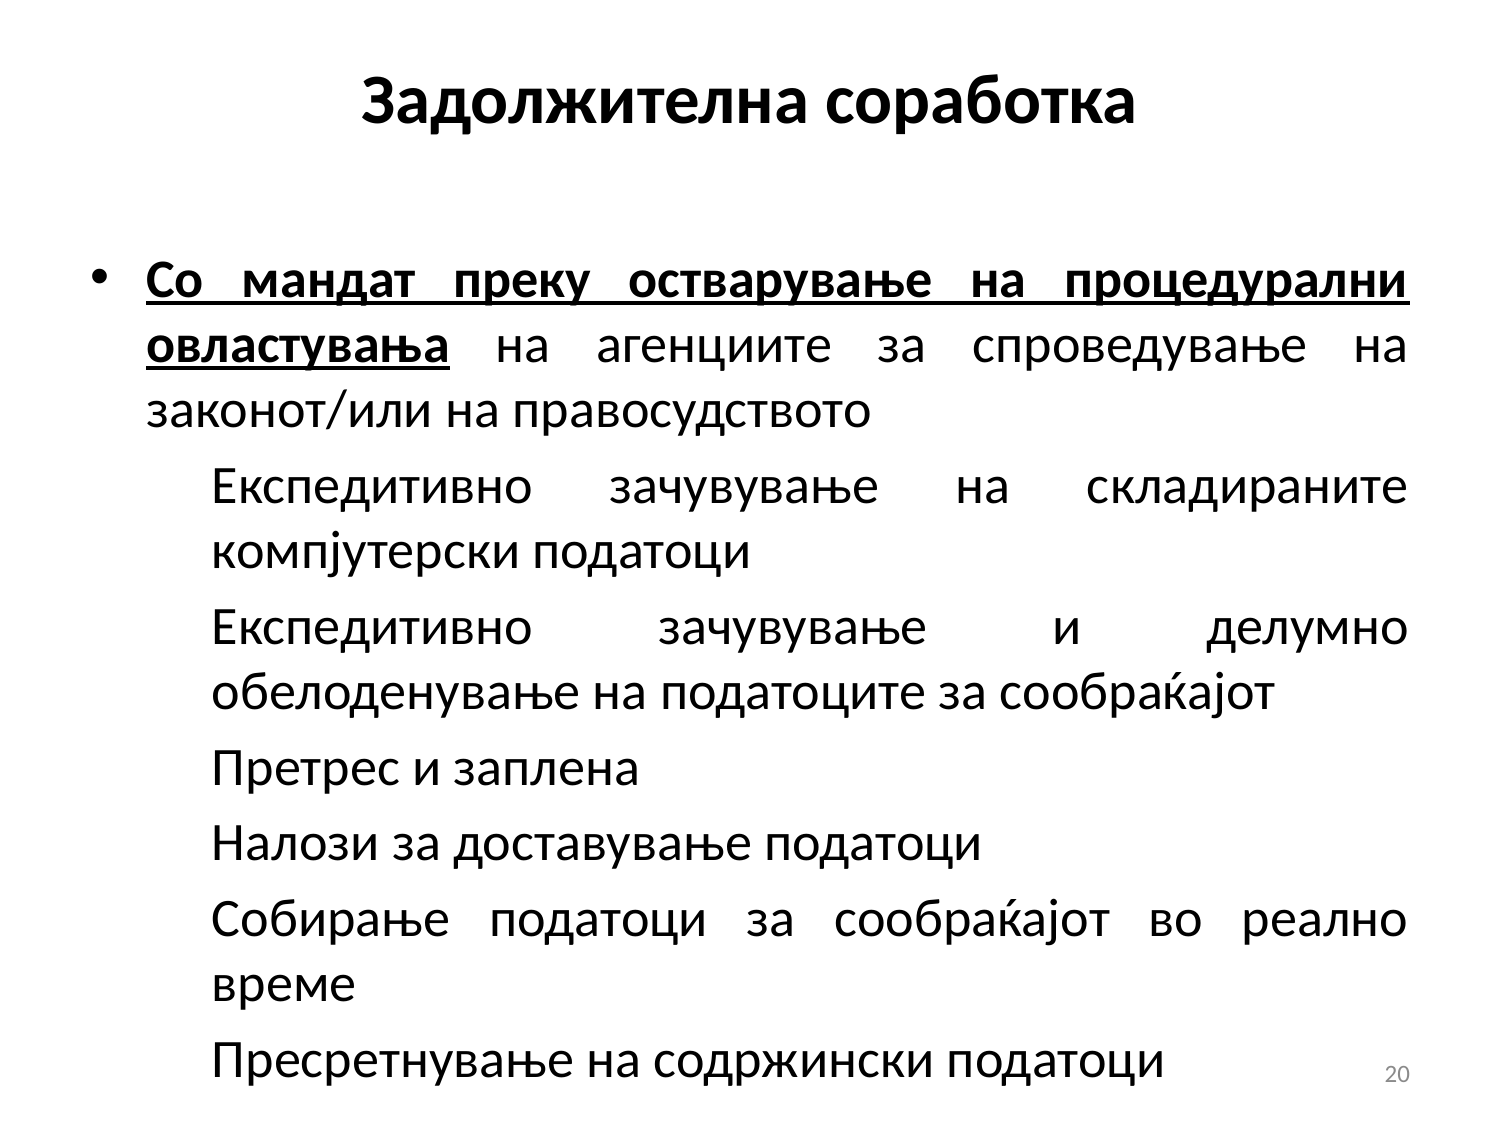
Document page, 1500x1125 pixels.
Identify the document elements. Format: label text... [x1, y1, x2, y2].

title Задолжителна соработка [75, 45, 1425, 169]
slide_number 20 [1074, 1042, 1425, 1103]
list Со мандат преку остварување на процедурални овластувања на агенциите за спроведување на законот/или на правосудството Експедитивно зачувување на складираните компјутерски податоци Експедитивно зачувување и делумно обелоденување на податоците за сообраќајот Претрес и заплена Налози за доставување податоци Собирање податоци за сообраќајот во реално време Пресретнување на содржински податоци [75, 236, 1425, 1005]
